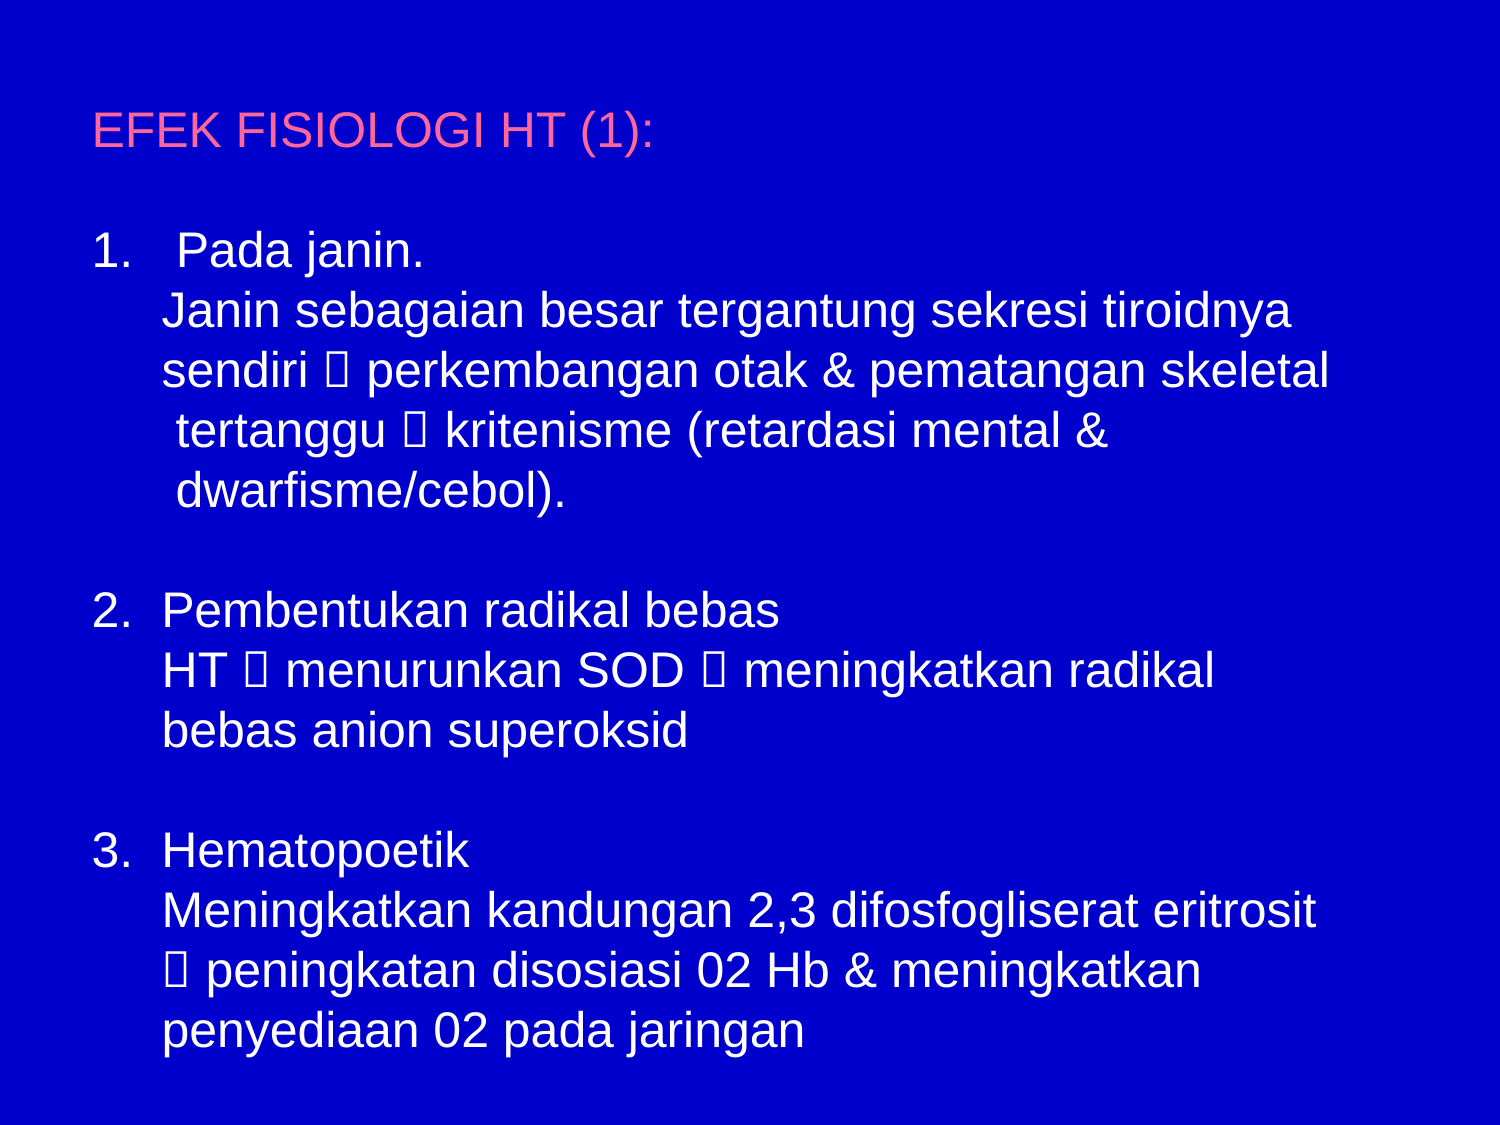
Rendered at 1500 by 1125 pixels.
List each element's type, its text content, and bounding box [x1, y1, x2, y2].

text_box EFEK FISIOLOGI HT (1): Pada janin. Janin sebagaian besar tergantung sekresi tiroidnya sendiri  perkembangan otak & pematangan skeletal tertanggu  kritenisme (retardasi mental & dwarfisme/cebol). 2. Pembentukan radikal bebas HT  menurunkan SOD  meningkatkan radikal bebas anion superoksid 3. Hematopoetik Meningkatkan kandungan 2,3 difosfogliserat eritrosit  peningkatan disosiasi 02 Hb & meningkatkan penyediaan 02 pada jaringan [76, 90, 1400, 1065]
